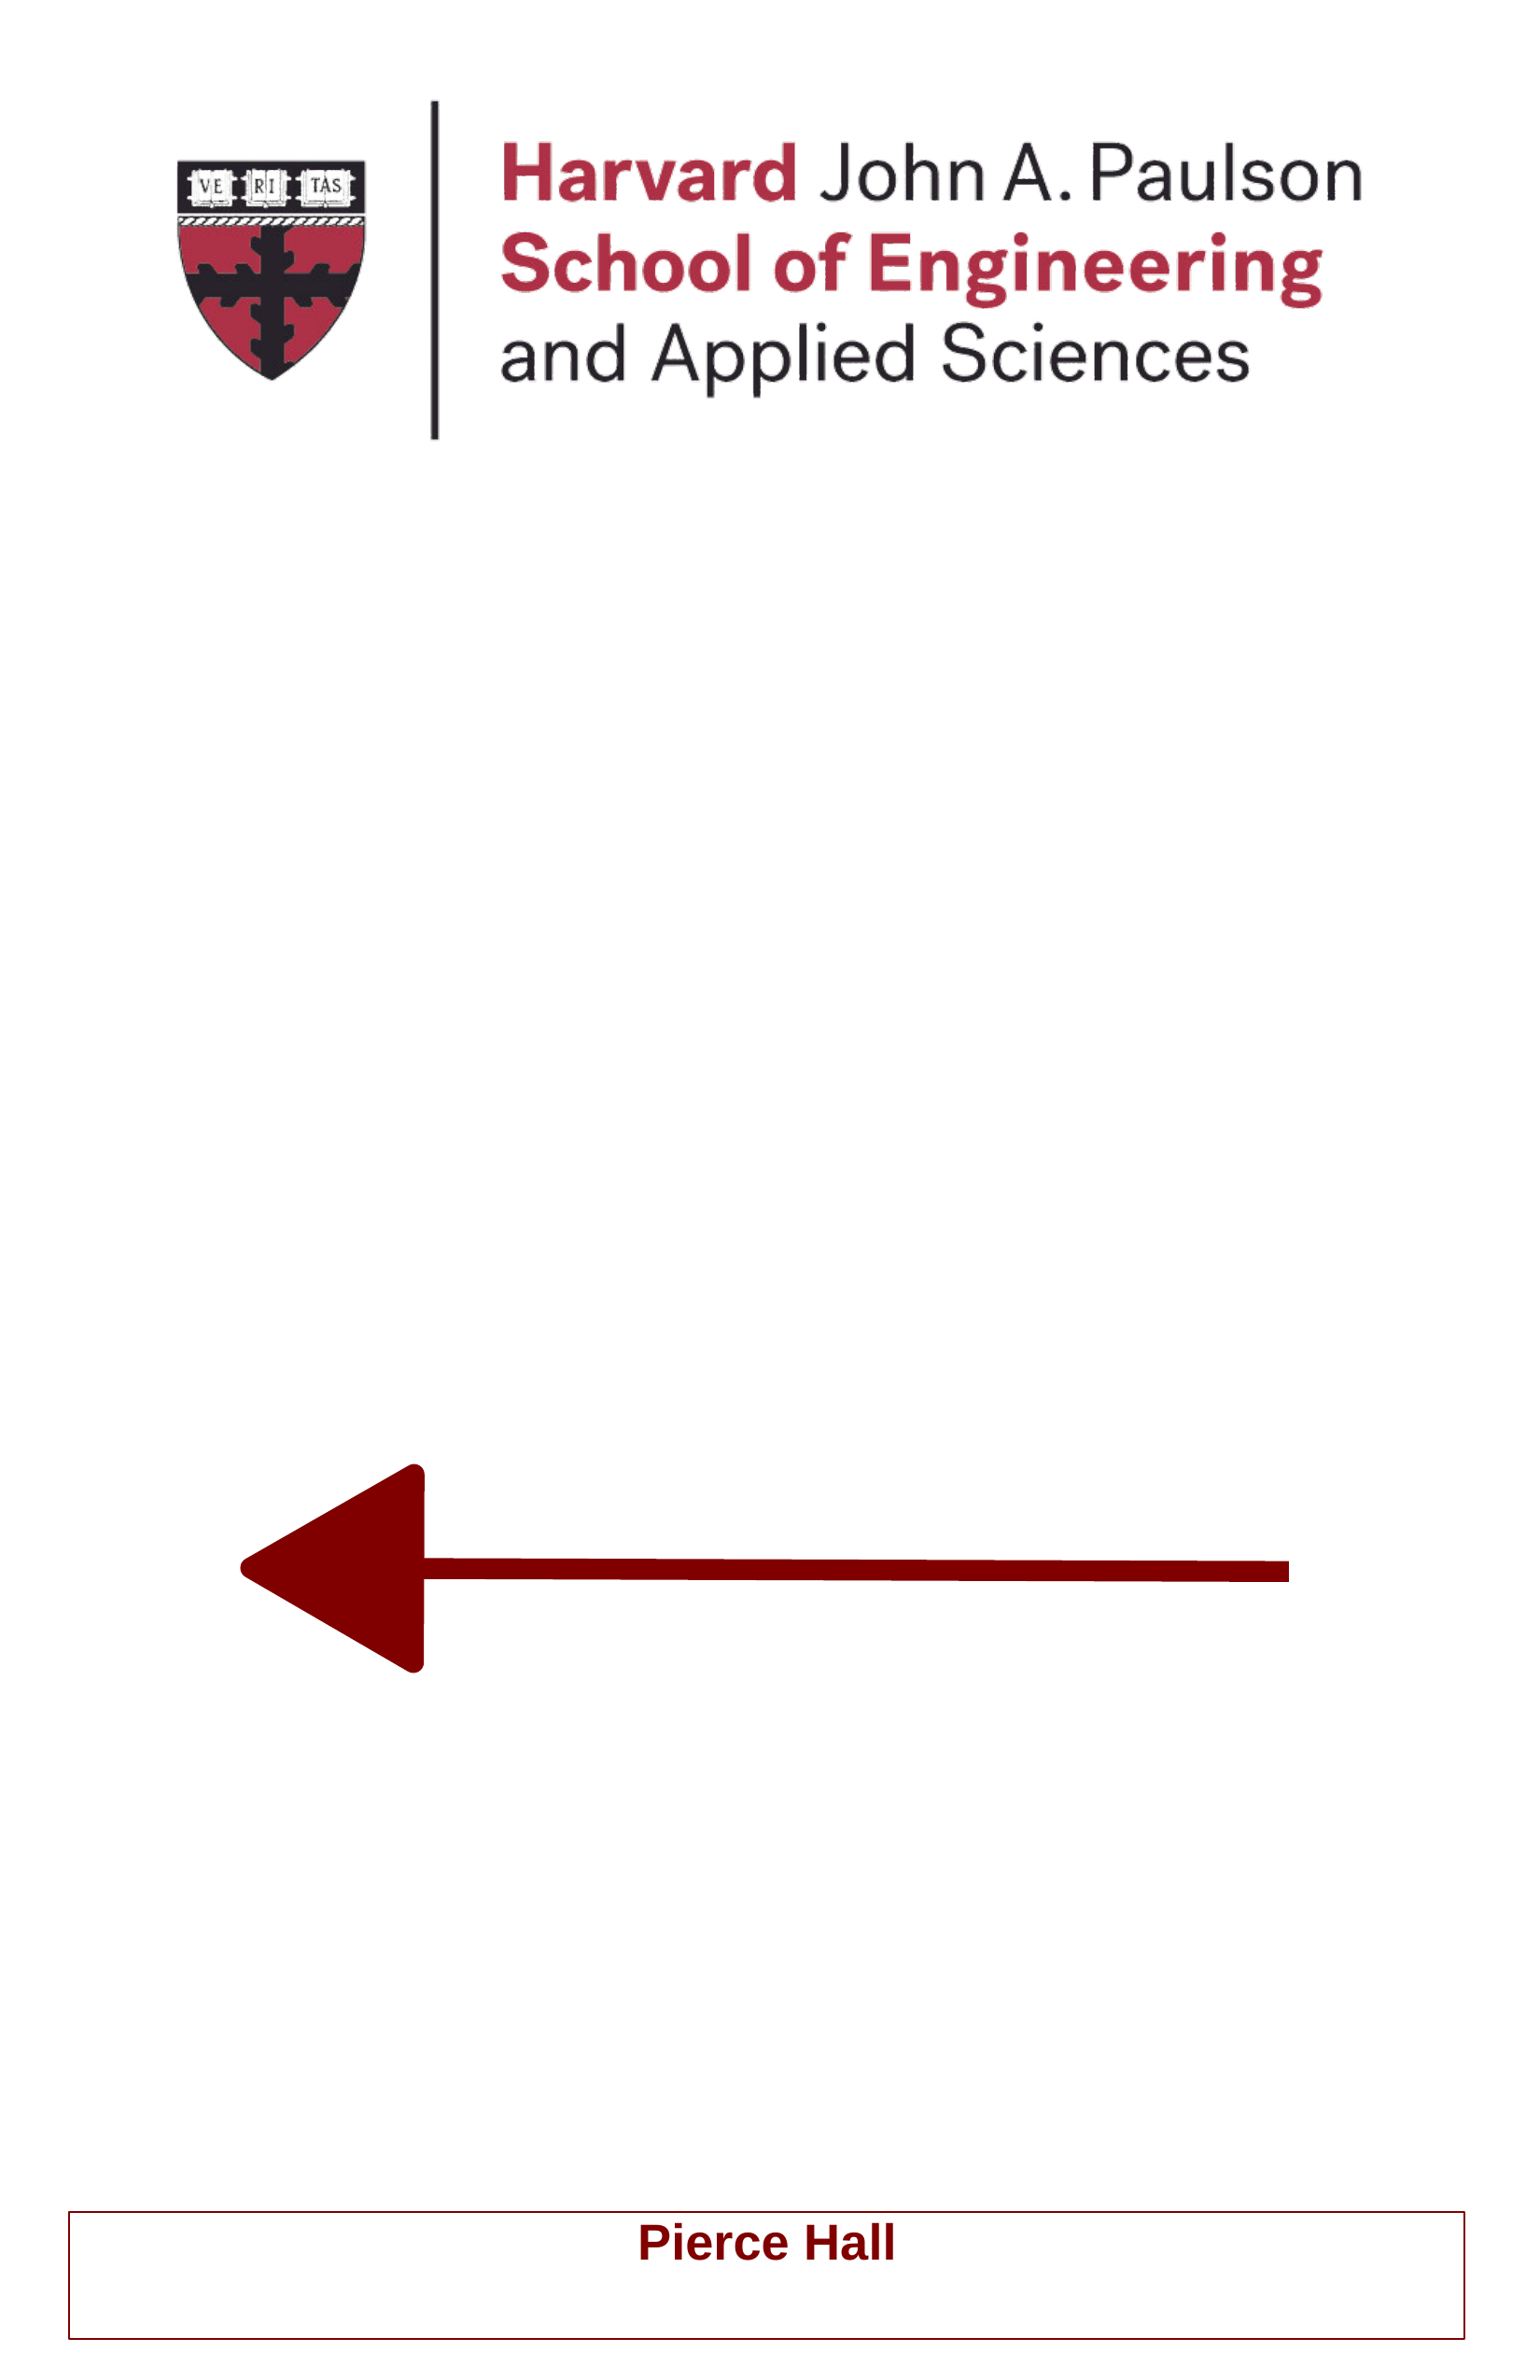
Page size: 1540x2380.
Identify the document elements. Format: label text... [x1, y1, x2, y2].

text_box [250, 1474, 414, 1663]
footer Pierce Hall [636, 2212, 899, 2380]
text_box [65, 52, 1466, 497]
